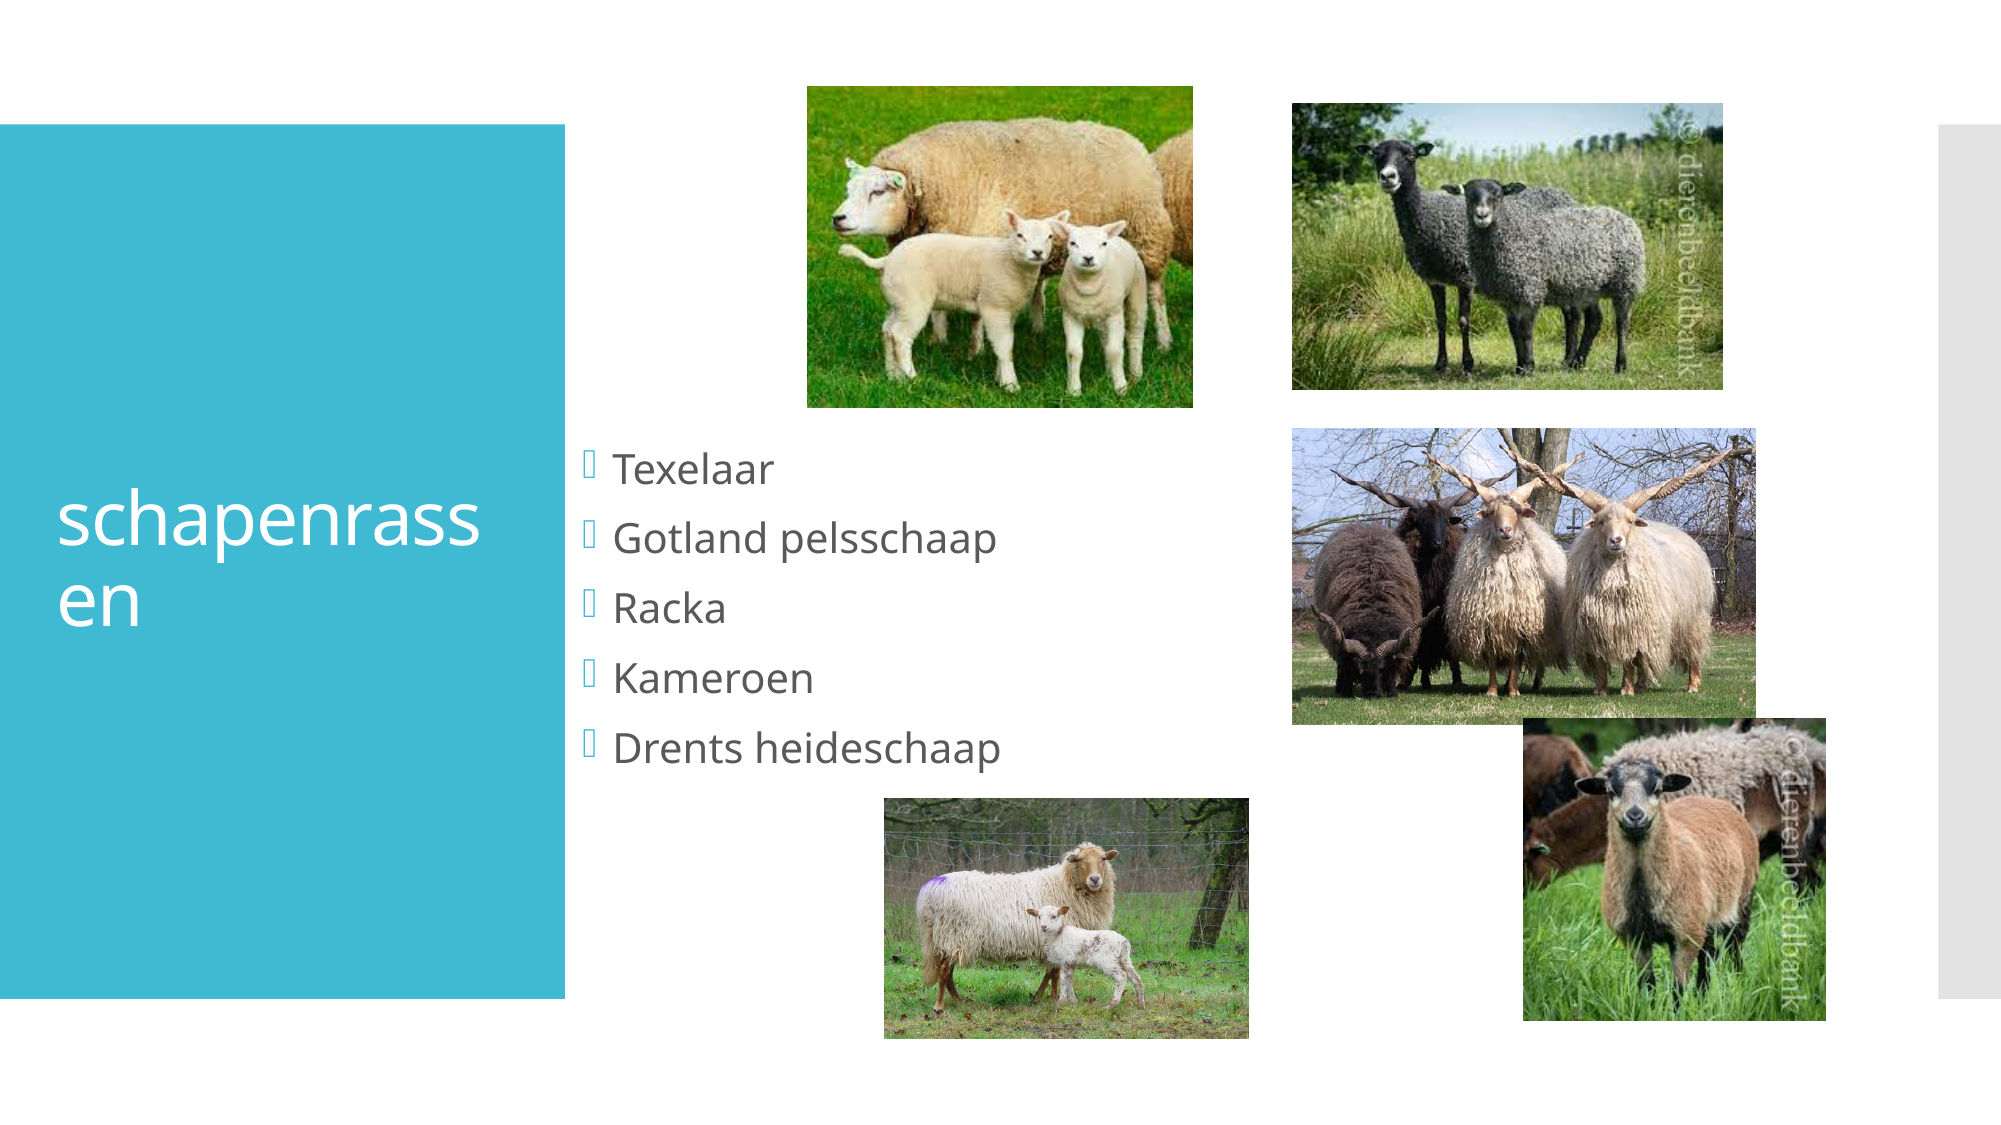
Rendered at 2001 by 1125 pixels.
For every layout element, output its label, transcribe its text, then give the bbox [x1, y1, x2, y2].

picture [807, 86, 1193, 408]
picture [884, 797, 1249, 1039]
picture [1292, 428, 1827, 1022]
list Texelaar Gotland pelsschaap Racka Kameroen Drents heideschaap [567, 142, 1826, 1079]
title schapenrassen [41, 184, 525, 940]
picture [1292, 103, 1723, 391]
